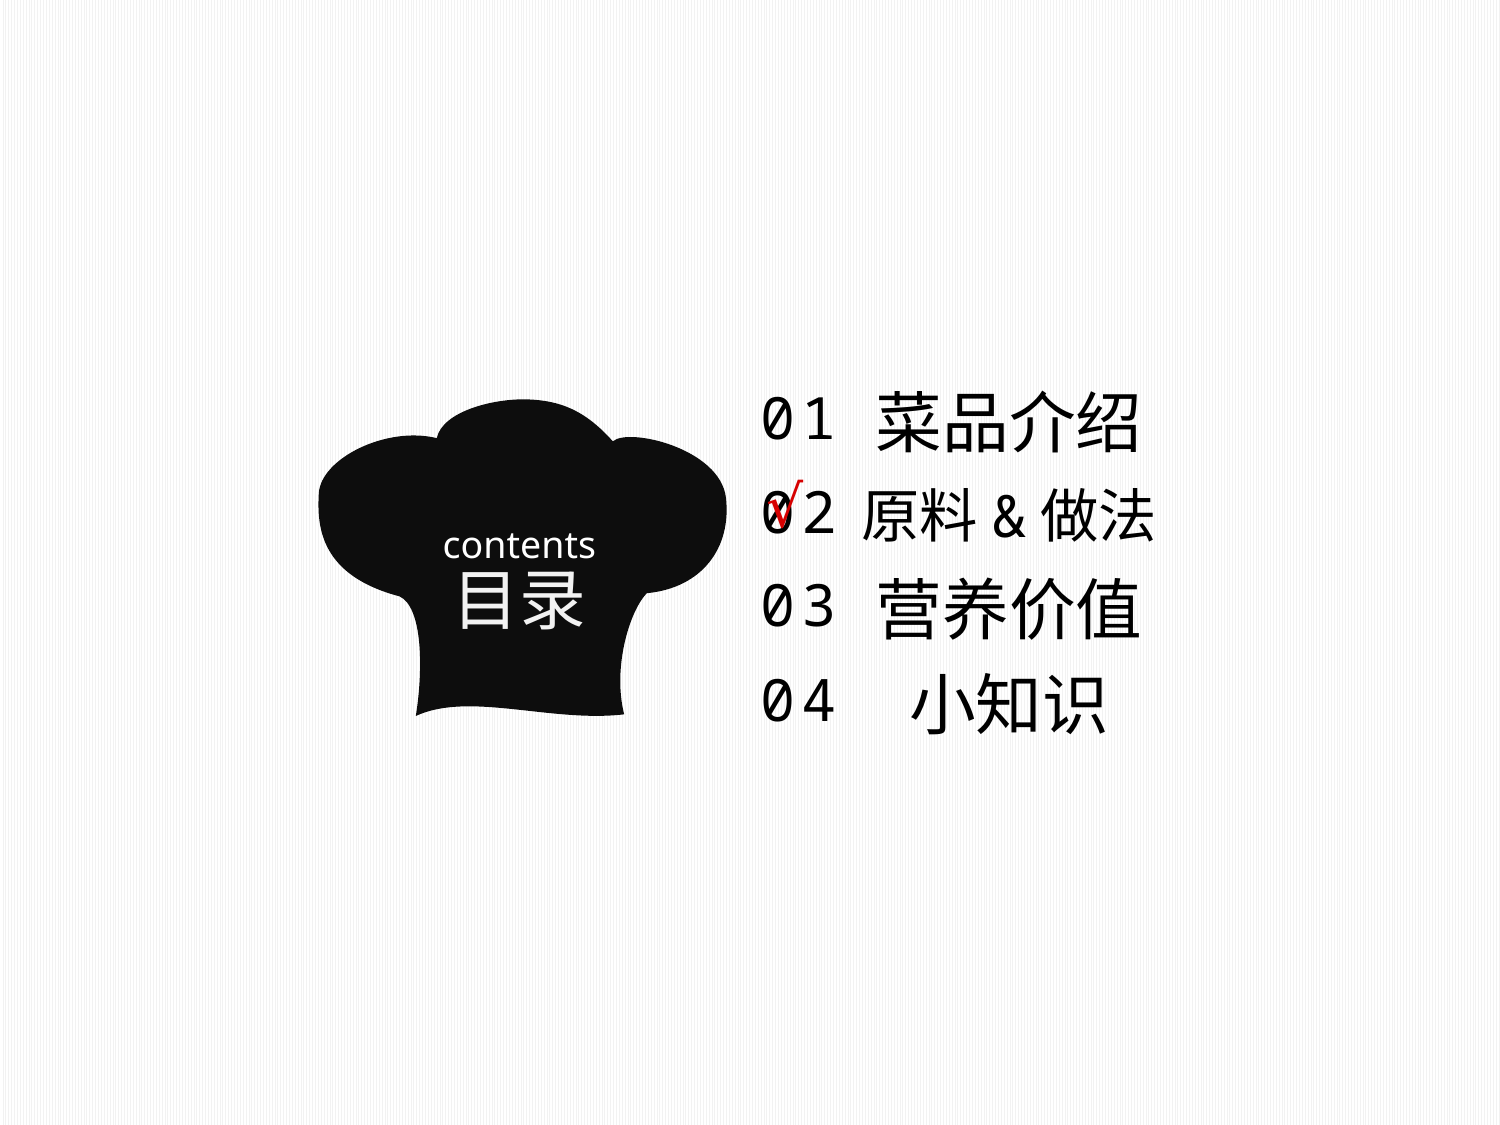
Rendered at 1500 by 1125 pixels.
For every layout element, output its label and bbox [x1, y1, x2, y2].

text_box [318, 373, 1182, 752]
